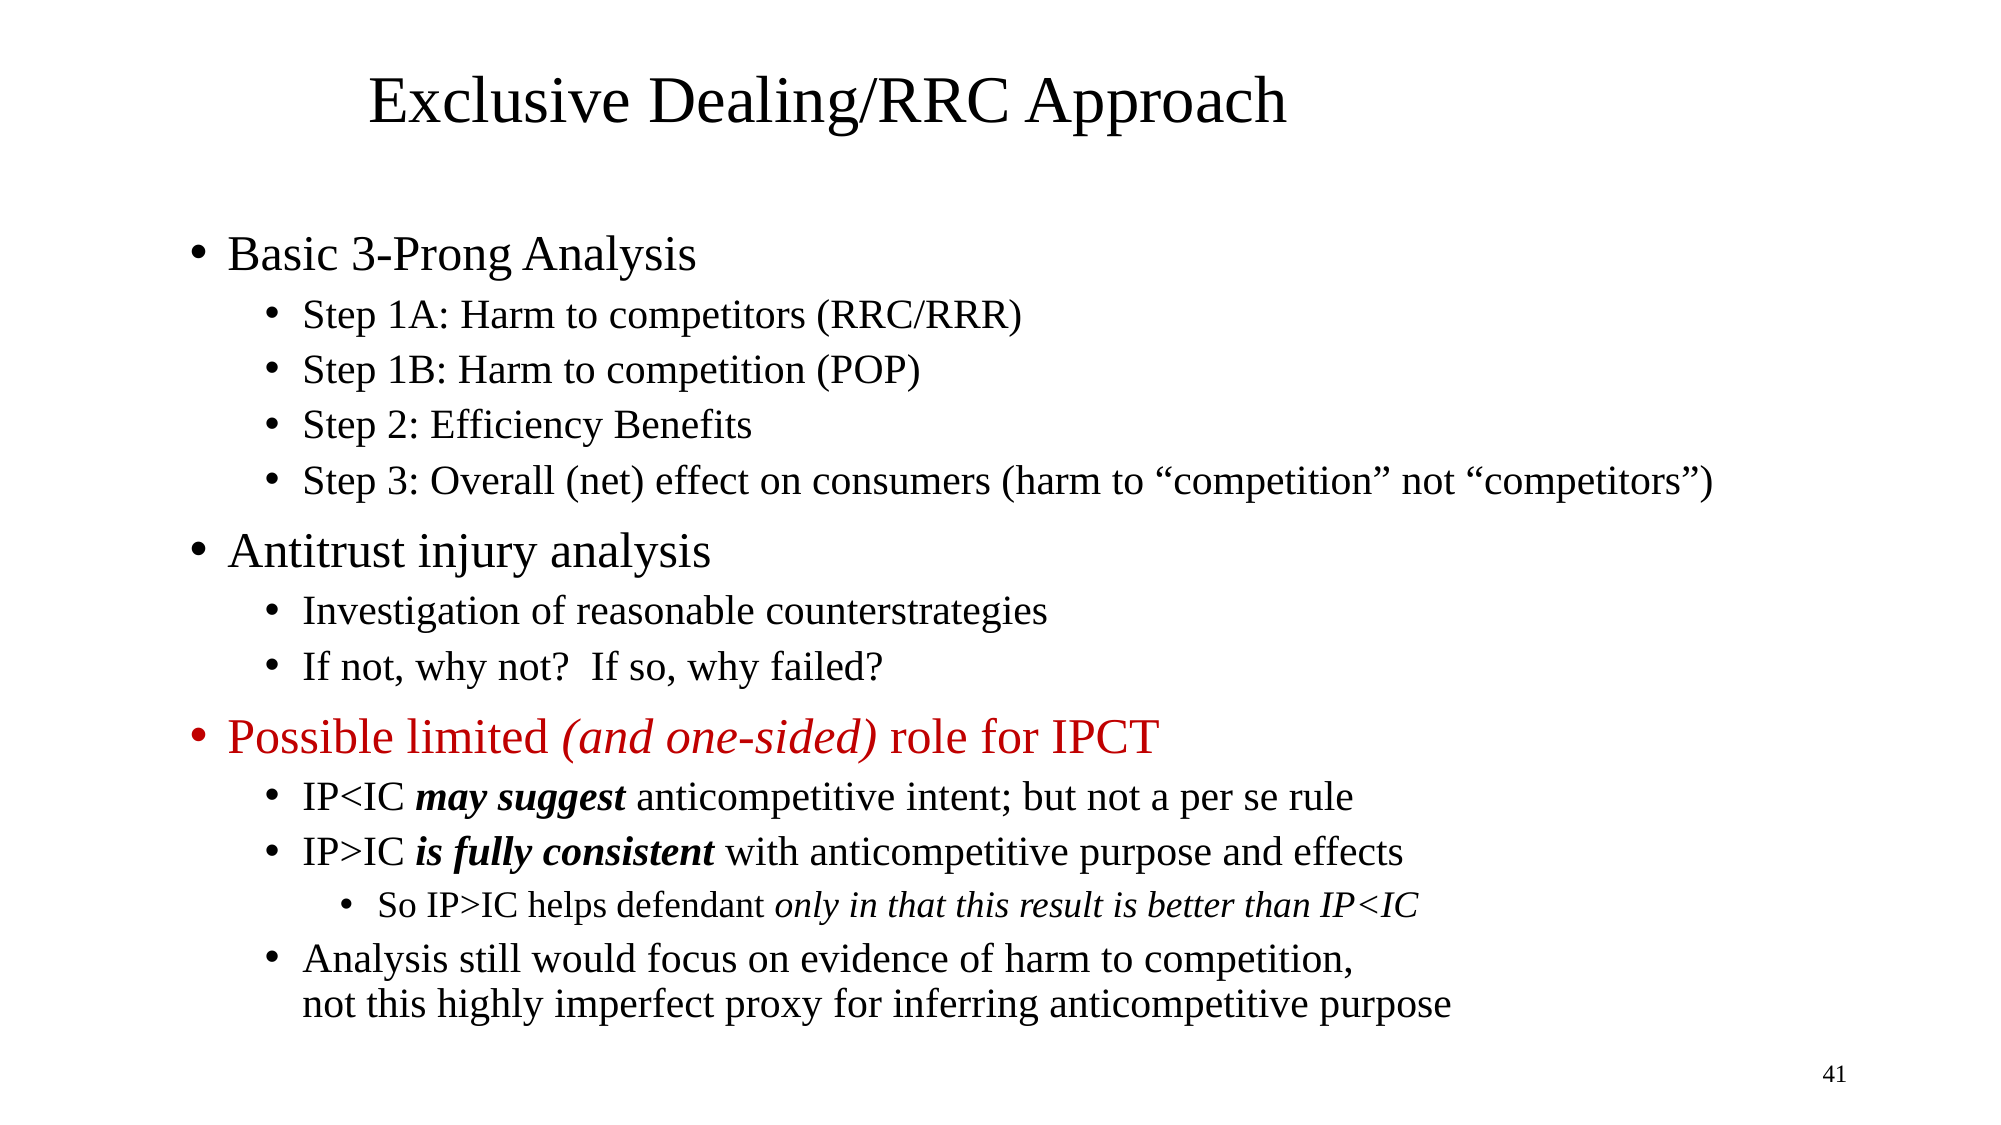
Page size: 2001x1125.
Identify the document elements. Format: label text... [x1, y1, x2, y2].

list Basic 3-Prong Analysis Step 1A: Harm to competitors (RRC/RRR) Step 1B: Harm to competition (POP) Step 2: Efficiency Benefits Step 3: Overall (net) effect on consumers (harm to “competition” not “competitors”) Antitrust injury analysis Investigation of reasonable counterstrategies If not, why not? If so, why failed? Possible limited (and one-sided) role for IPCT IP<IC may suggest anticompetitive intent; but not a per se rule IP>IC is fully consistent with anticompetitive purpose and effects So IP>IC helps defendant only in that this result is better than IP<IC Analysis still would focus on evidence of harm to competition, not this highly imperfect proxy for inferring anticompetitive purpose [174, 220, 1738, 1066]
slide_number 41 [1412, 1042, 1863, 1103]
title Exclusive Dealing/RRC Approach [353, 59, 1647, 220]
